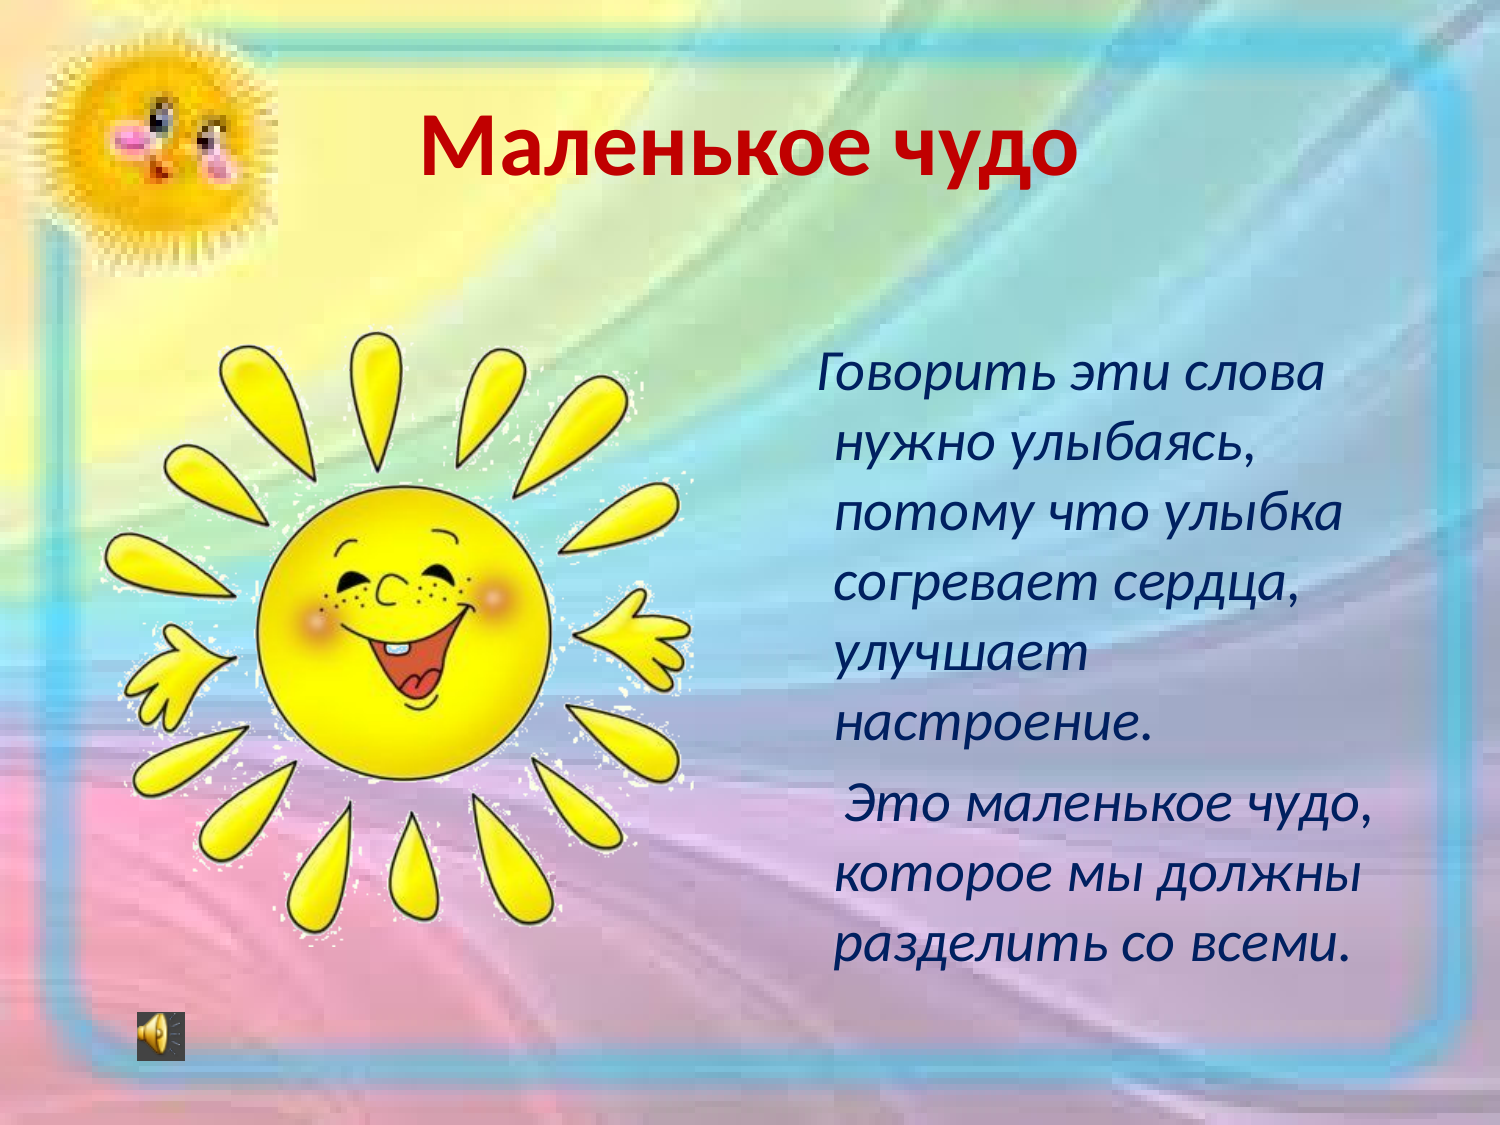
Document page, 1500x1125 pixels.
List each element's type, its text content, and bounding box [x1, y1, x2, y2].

title Маленькое чудо [75, 45, 1425, 233]
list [93, 320, 719, 947]
list Говорить эти слова нужно улыбаясь, потому что улыбка согревает сердца, улучшает настроение. Это маленькое чудо, которое мы должны разделить со всеми. [761, 243, 1425, 986]
picture [0, 0, 1500, 1125]
